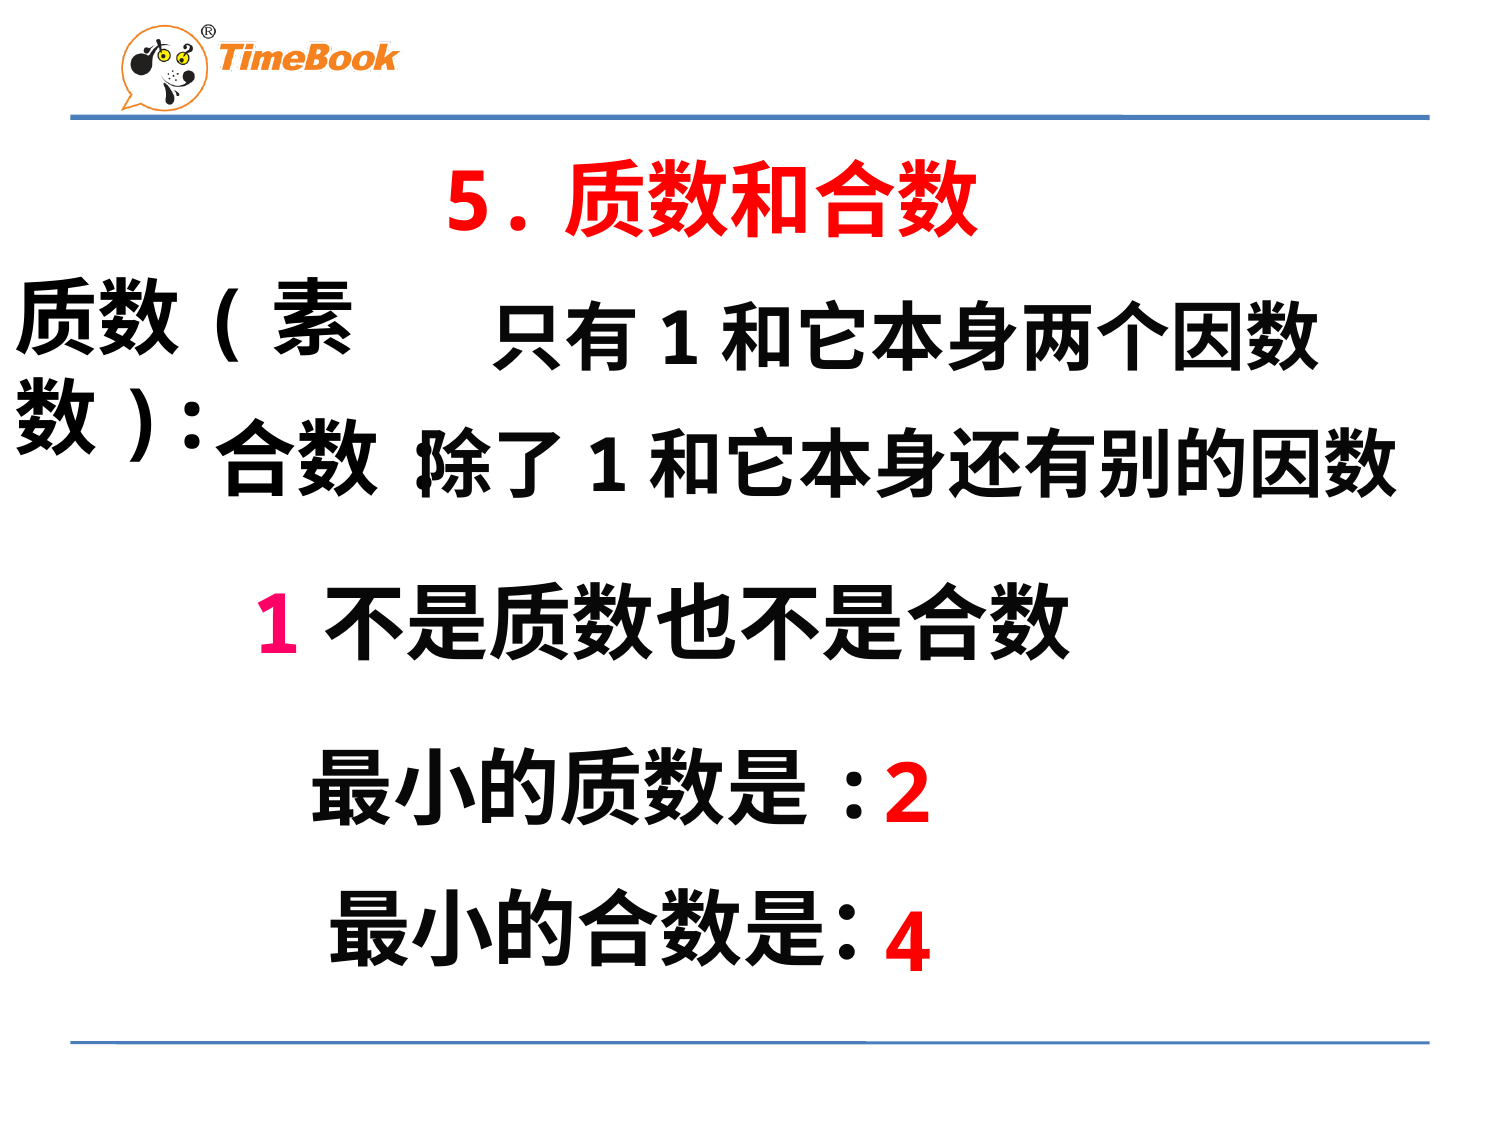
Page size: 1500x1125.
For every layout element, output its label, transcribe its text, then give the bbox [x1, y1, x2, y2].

text_box 除了1和它本身还有别的因数 [402, 409, 1414, 515]
text_box 2 [868, 731, 948, 847]
text_box 合数: [198, 398, 465, 514]
text_box 只有1和它本身两个因数 [474, 281, 1335, 387]
text_box 质数(素数): [0, 257, 563, 473]
text_box 最小的质数是: [295, 727, 895, 843]
text_box 1不是质数也不是合数 [237, 562, 1087, 678]
text_box 最小的合数是： [312, 868, 925, 984]
text_box 5.质数和合数 [428, 139, 995, 254]
picture [118, 22, 408, 113]
text_box 4 [869, 880, 949, 996]
